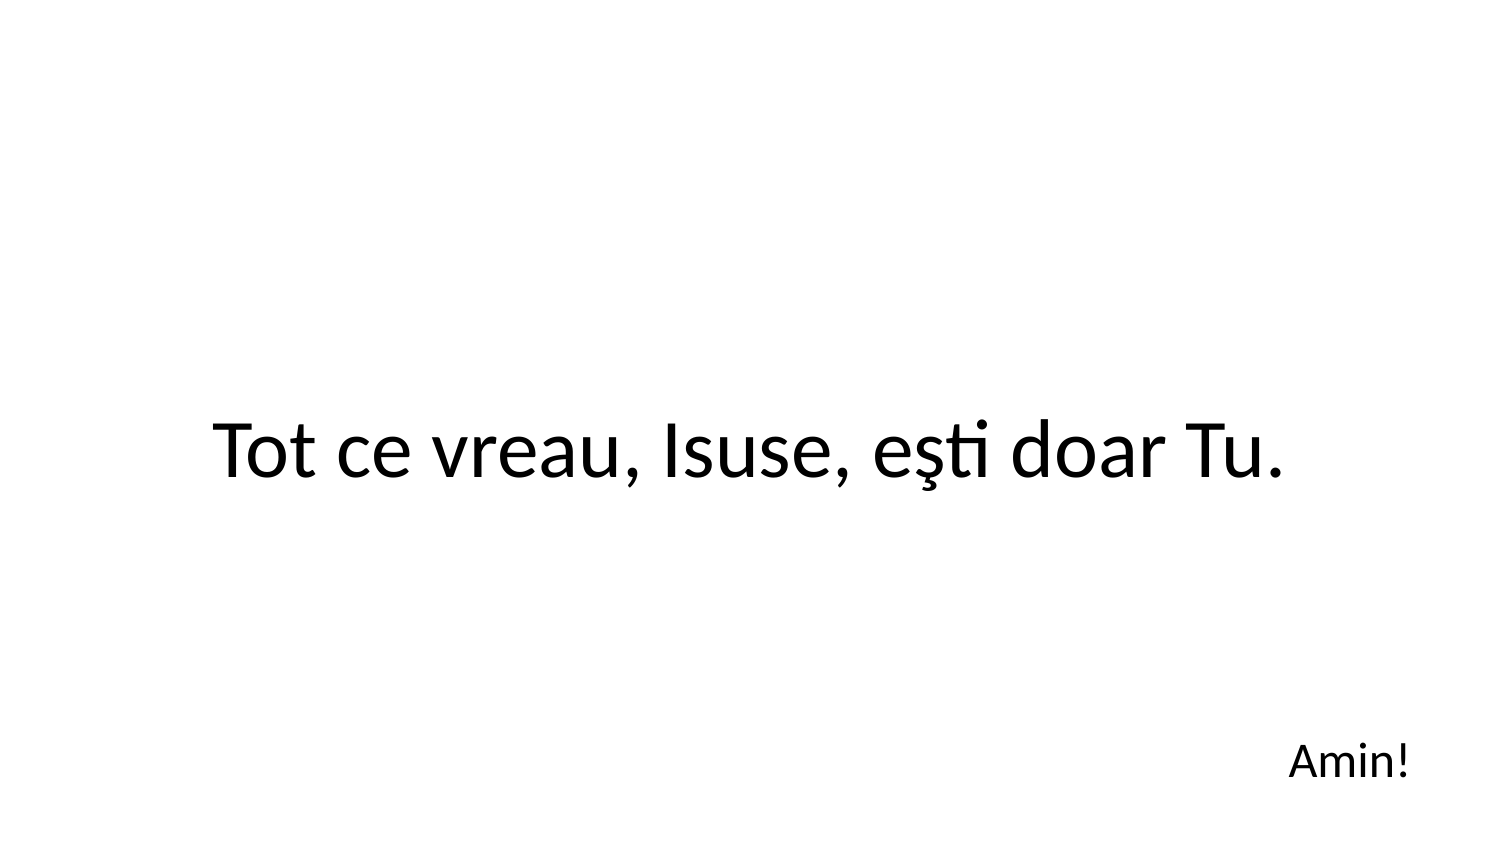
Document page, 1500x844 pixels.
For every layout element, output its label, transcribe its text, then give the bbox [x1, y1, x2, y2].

text_box Amin! [1273, 674, 1427, 795]
text_box Tot ce vreau, Isuse, eşti doar Tu. [197, 341, 1303, 502]
